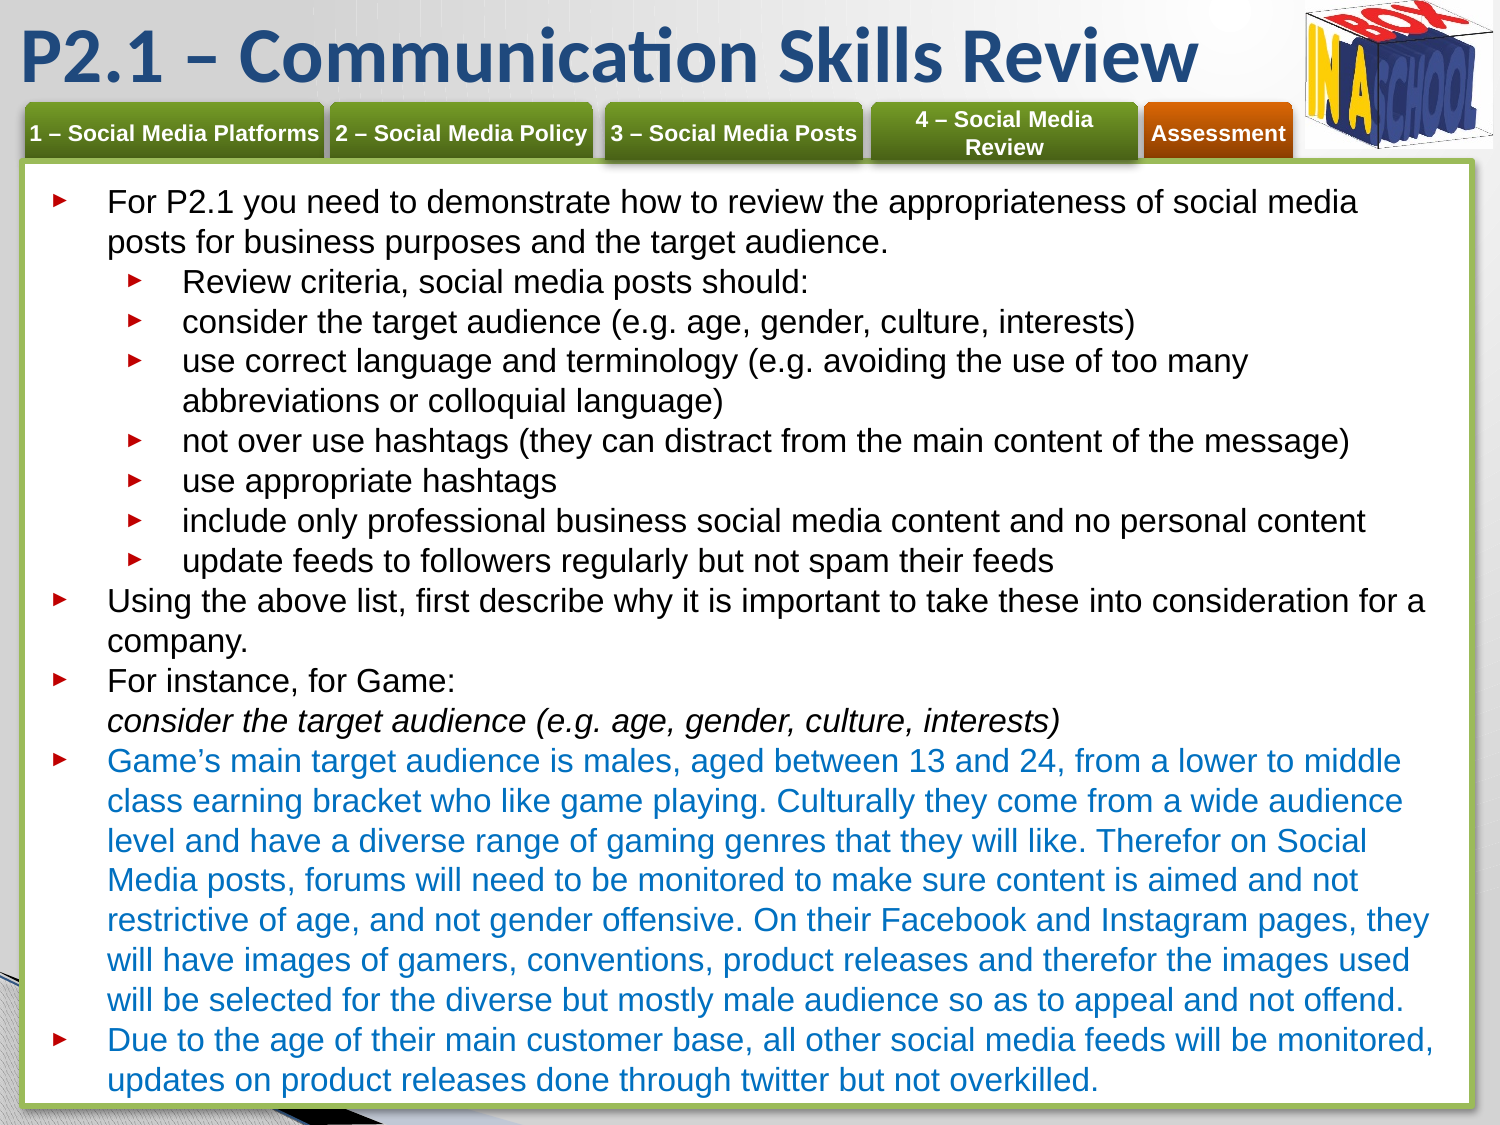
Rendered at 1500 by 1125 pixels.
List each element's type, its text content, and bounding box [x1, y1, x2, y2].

text_box For P2.1 you need to demonstrate how to review the appropriateness of social media posts for business purposes and the target audience. Review criteria, social media posts should: consider the target audience (e.g. age, gender, culture, interests) use correct language and terminology (e.g. avoiding the use of too many abbreviations or colloquial language) not over use hashtags (they can distract from the main content of the message) use appropriate hashtags include only professional business social media content and no personal content update feeds to followers regularly but not spam their feeds Using the above list, first describe why it is important to take these into consideration for a company. For instance, for Game: consider the target audience (e.g. age, gender, culture, interests) Game’s main target audience is males, aged between 13 and 24, from a lower to middle class earning bracket who like game playing. Culturally they come from a wide audience level and have a diverse range of gaming genres that they will like. Therefor on Social Media posts, forums will need to be monitored to make sure content is aimed and not restrictive of age, and not gender offensive. On their Facebook and Instagram pages, they will have images of gamers, conventions, product releases and therefor the images used will be selected for the diverse but mostly male audience so as to appeal and not offend. Due to the age of their main customer base, all other social media feeds will be monitored, updates on product releases done through twitter but not overkilled. [34, 172, 1454, 1125]
picture [1305, 0, 1494, 149]
title P2.1 – Communication Skills Review [5, 0, 1270, 102]
